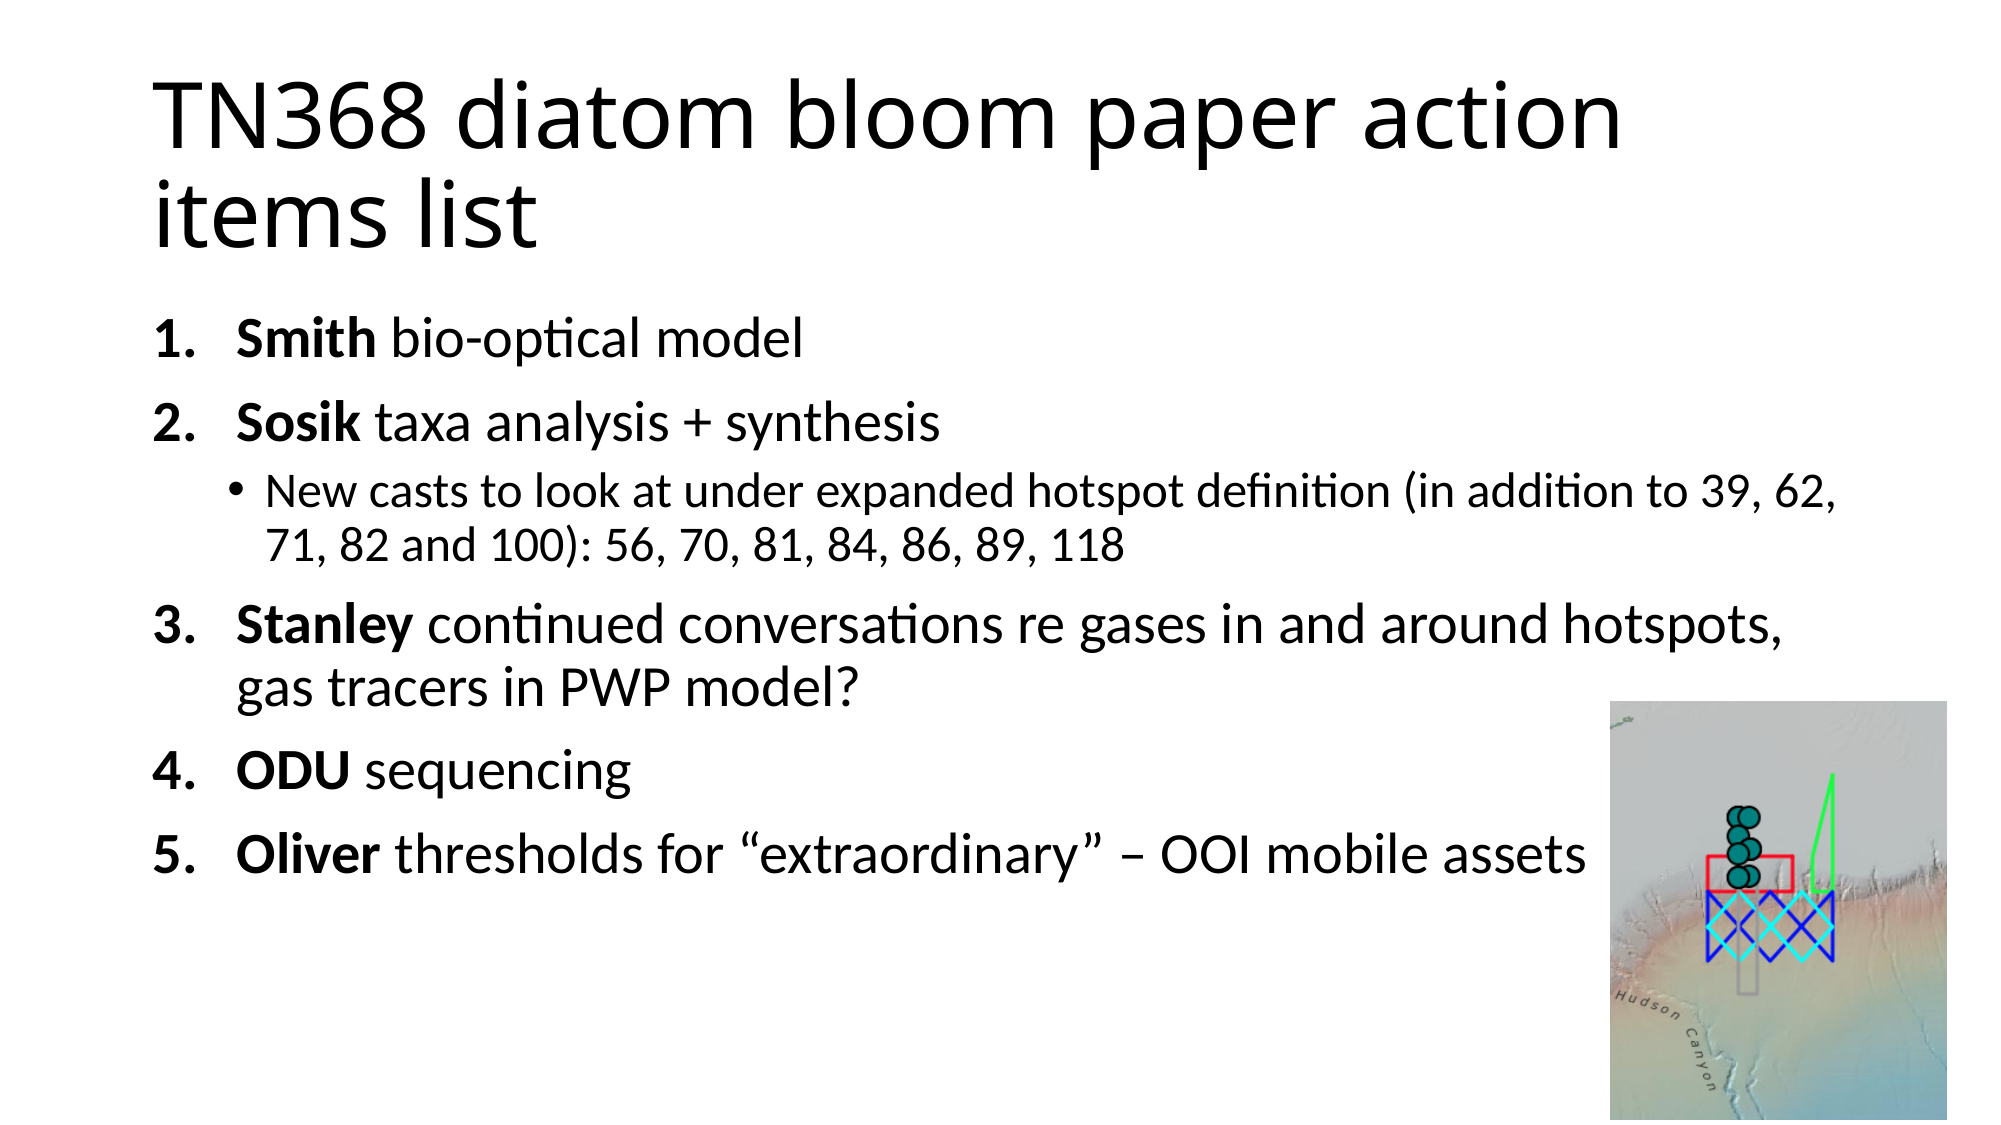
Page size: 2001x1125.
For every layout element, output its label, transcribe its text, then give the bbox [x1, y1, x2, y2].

title TN368 diatom bloom paper action items list [137, 59, 1863, 278]
picture [1610, 701, 1947, 1120]
list Smith bio-optical model Sosik taxa analysis + synthesis New casts to look at under expanded hotspot definition (in addition to 39, 62, 71, 82 and 100): 56, 70, 81, 84, 86, 89, 118 Stanley continued conversations re gases in and around hotspots, gas tracers in PWP model? ODU sequencing Oliver thresholds for “extraordinary” – OOI mobile assets [137, 299, 1863, 1014]
